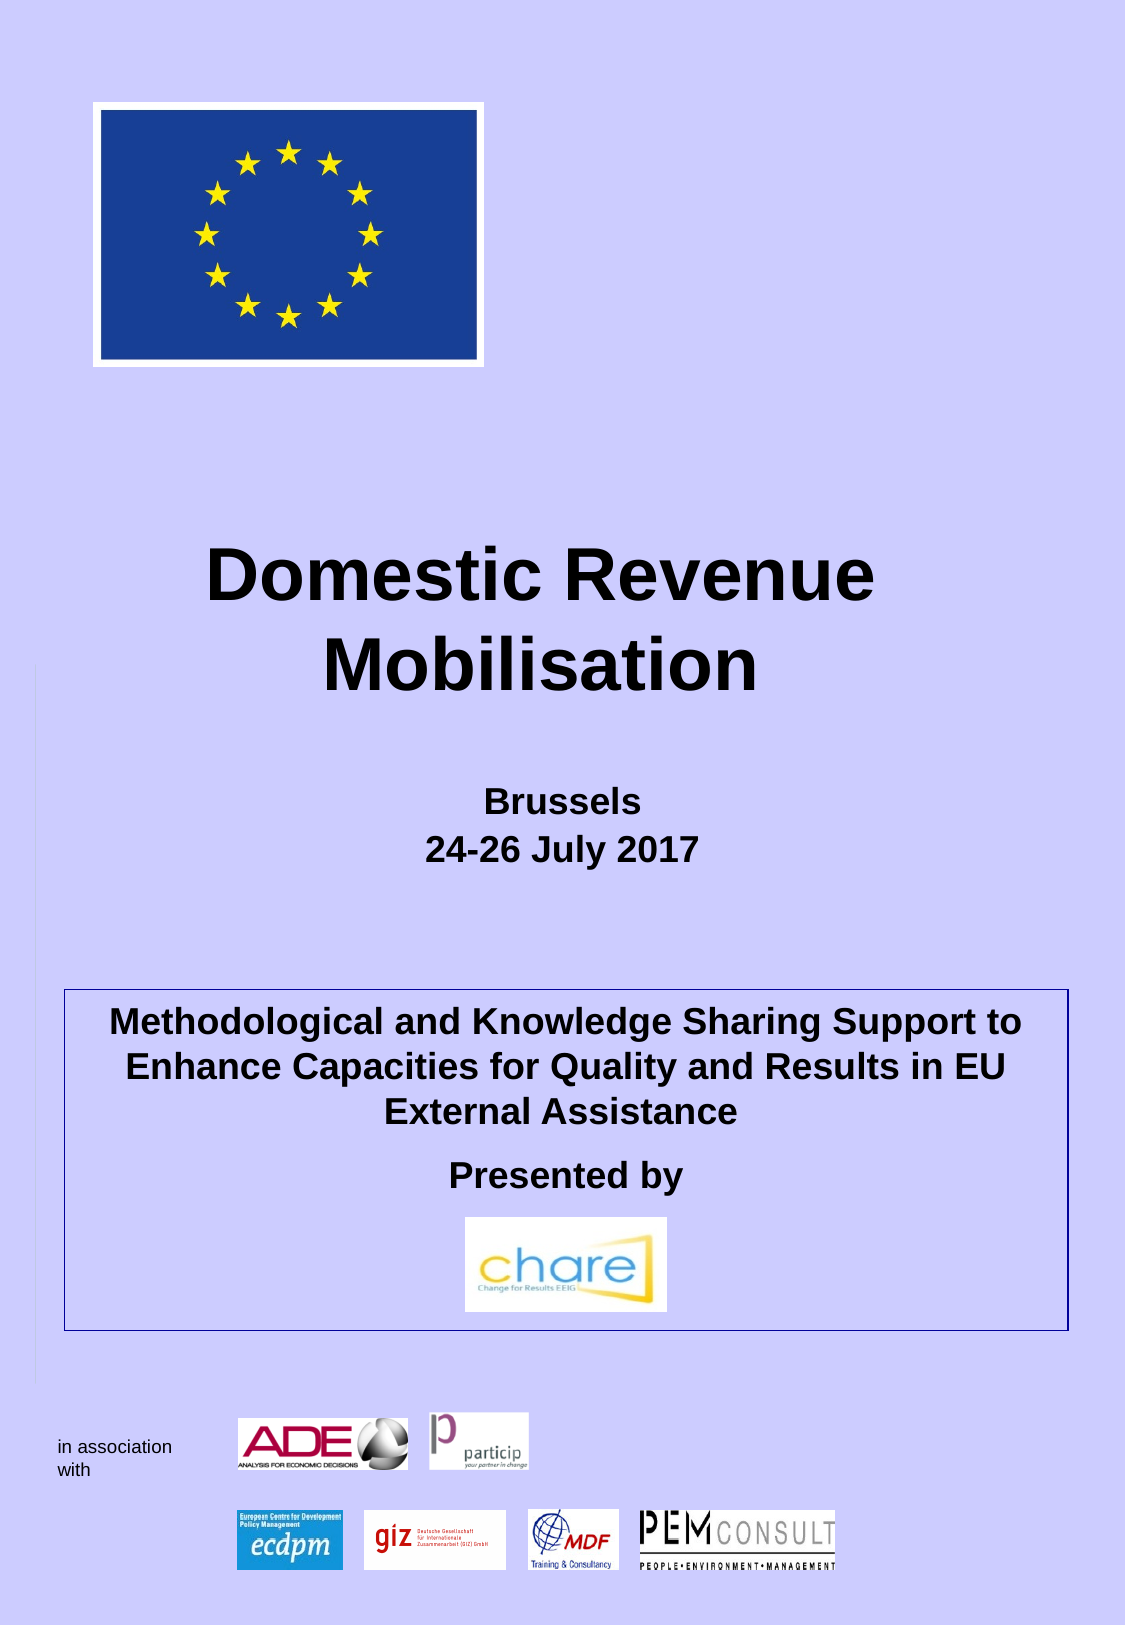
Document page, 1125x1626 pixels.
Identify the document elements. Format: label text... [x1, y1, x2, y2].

text_box in association with [42, 1417, 197, 1498]
picture [640, 1510, 835, 1570]
subtitle Brussels 24-26 July 2017 [48, 774, 1077, 918]
picture [238, 1417, 408, 1470]
text_box Methodological and Knowledge Sharing Support to Enhance Capacities for Quality and Results in EU External Assistance Presented by [64, 989, 1069, 1331]
picture [364, 1510, 507, 1570]
picture [527, 1509, 620, 1570]
picture [237, 1510, 343, 1563]
picture [93, 102, 484, 368]
picture [429, 1412, 530, 1470]
title Domestic Revenue Mobilisation [99, 418, 983, 714]
picture [465, 1217, 668, 1313]
